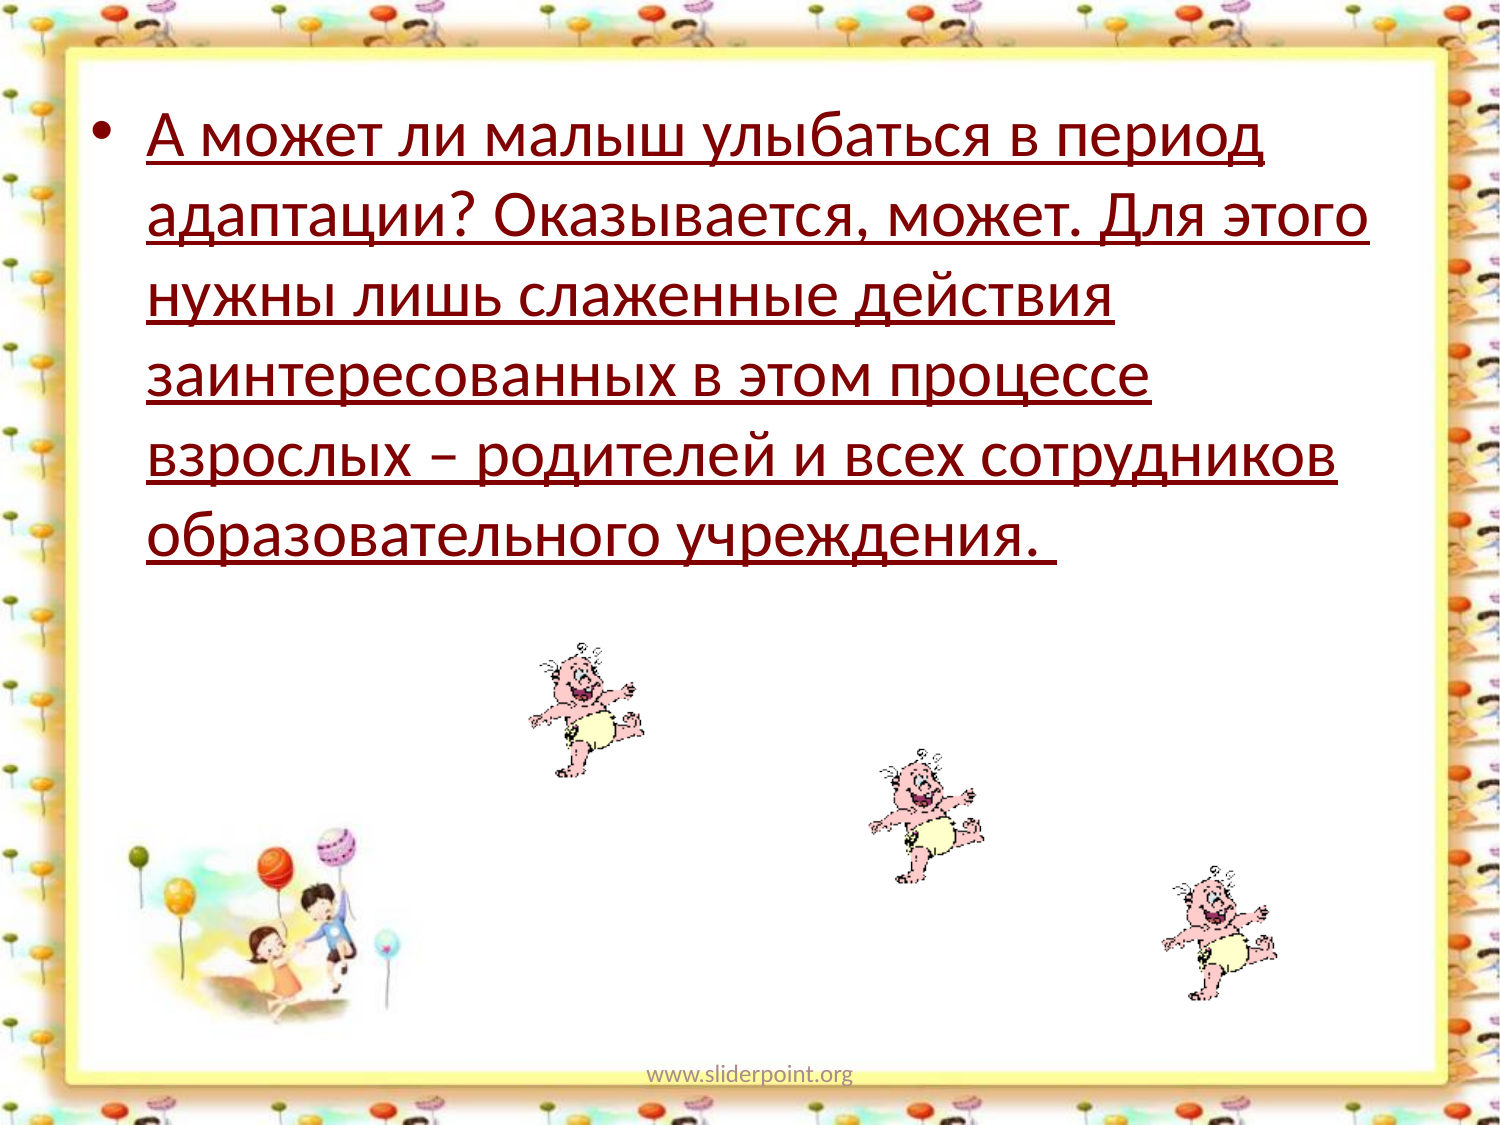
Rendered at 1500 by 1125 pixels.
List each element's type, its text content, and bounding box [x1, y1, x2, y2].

footer www.sliderpoint.org [512, 1042, 988, 1103]
list А может ли малыш улыбаться в период адаптации? Оказывается, может. Для этого нужны лишь слаженные действия заинтересованных в этом процессе взрослых – родителей и всех сотрудников образовательного учреждения. [74, 81, 1426, 1006]
picture [0, 0, 1500, 1125]
